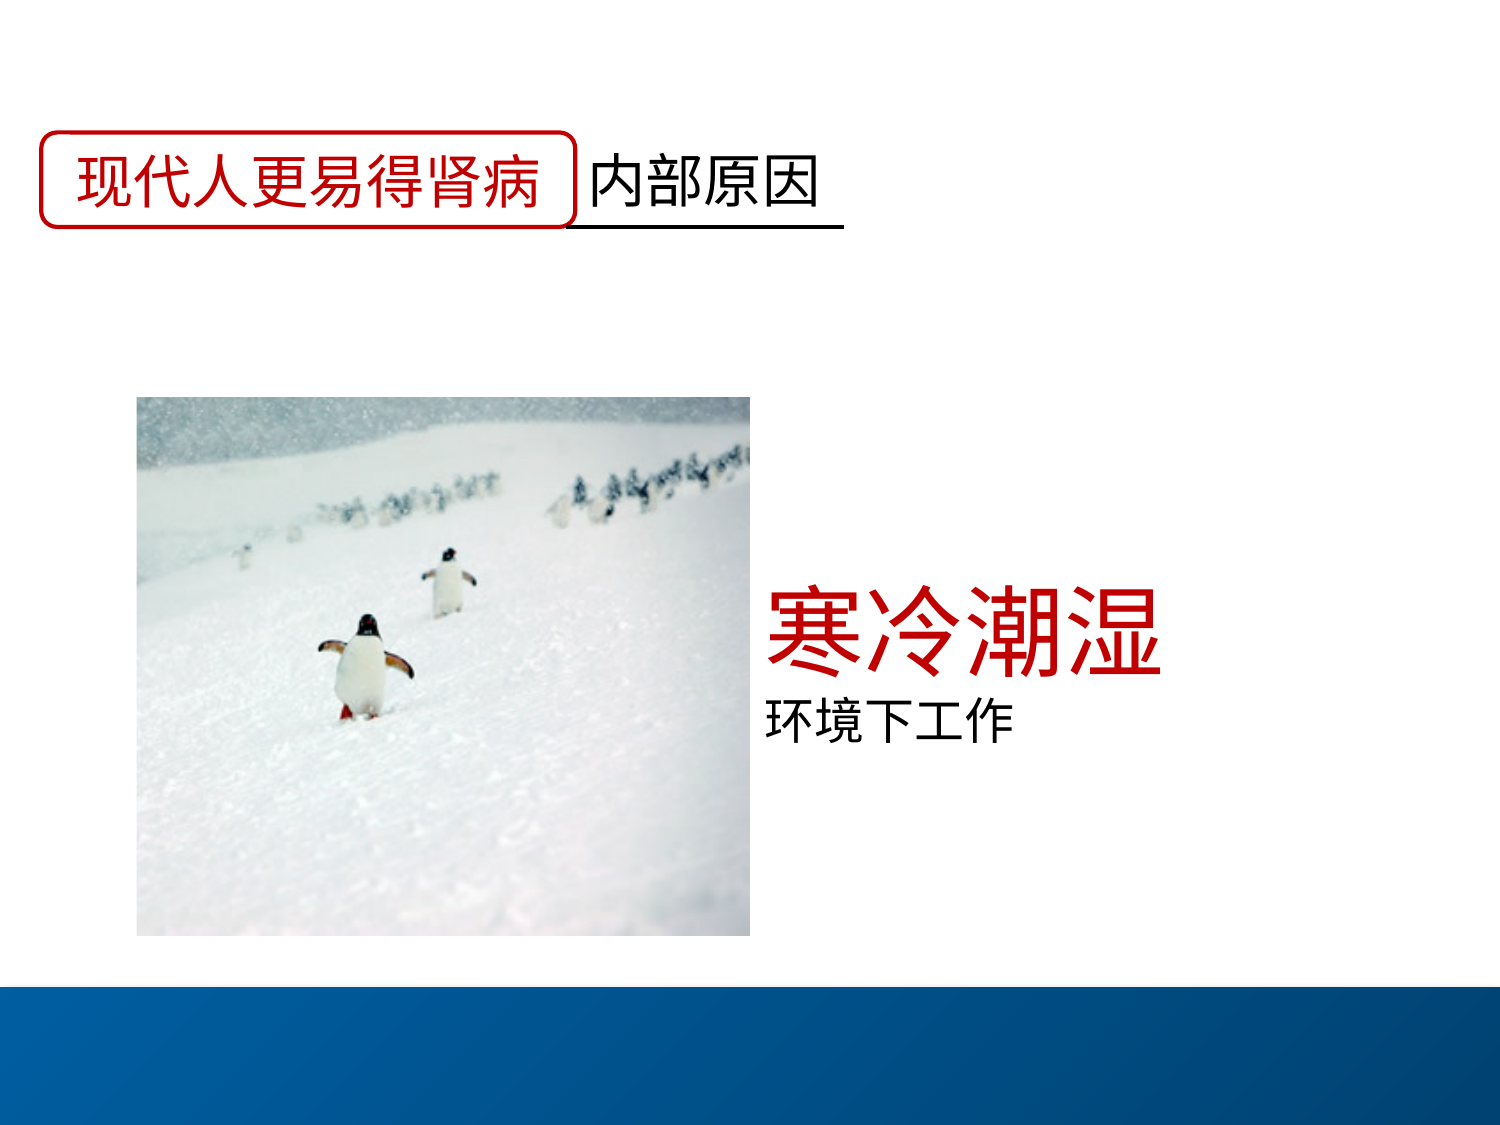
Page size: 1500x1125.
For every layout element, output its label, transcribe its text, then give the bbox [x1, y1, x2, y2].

text_box 内部原因 [572, 137, 845, 222]
text_box 现代人更易得肾病 [39, 130, 574, 230]
picture [136, 396, 751, 937]
text_box 寒冷潮湿 环境下工作 [755, 562, 1258, 758]
text_box [0, 986, 1500, 1125]
